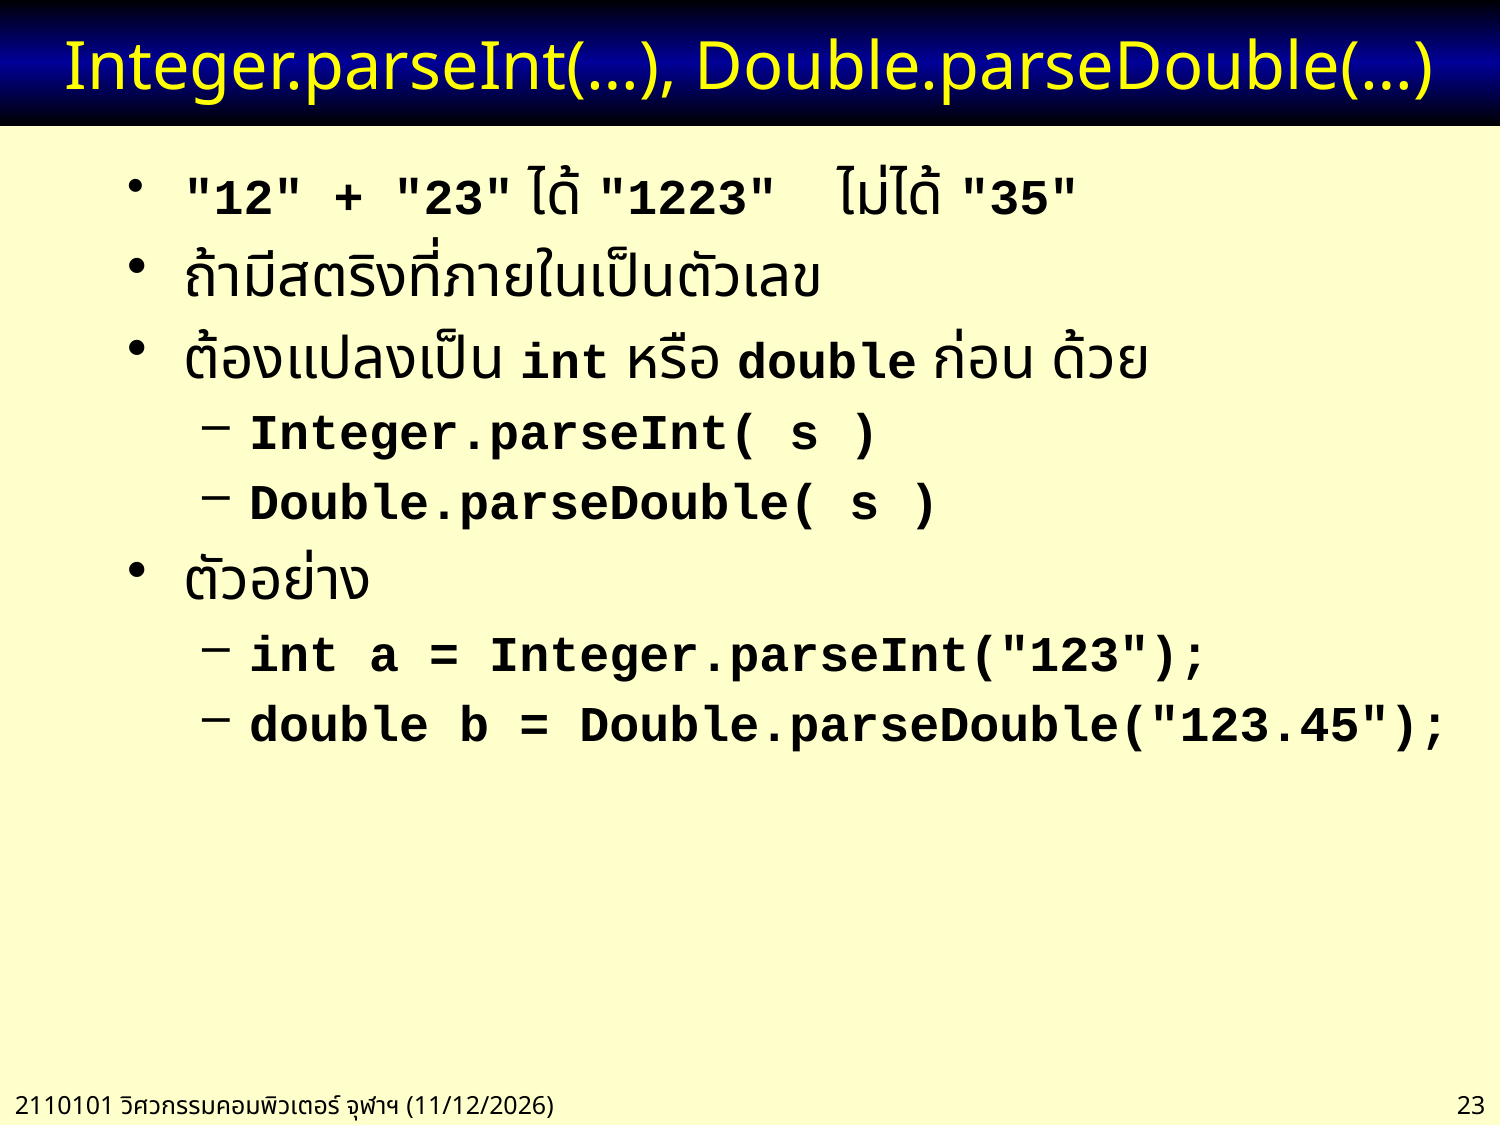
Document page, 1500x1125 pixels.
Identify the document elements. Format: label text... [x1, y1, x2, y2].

title Integer.parseInt(…), Double.parseDouble(…) [0, 0, 1500, 126]
list "12" + "23" ได้ "1223" ไม่ได้ "35" ถ้ามีสตริงที่ภายในเป็นตัวเลข ต้องแปลงเป็น int หรือ double ก่อน ด้วย Integer.parseInt( s ) Double.parseDouble( s ) ตัวอย่าง int a = Integer.parseInt("123"); double b = Double.parseDouble("123.45"); [112, 148, 1477, 987]
